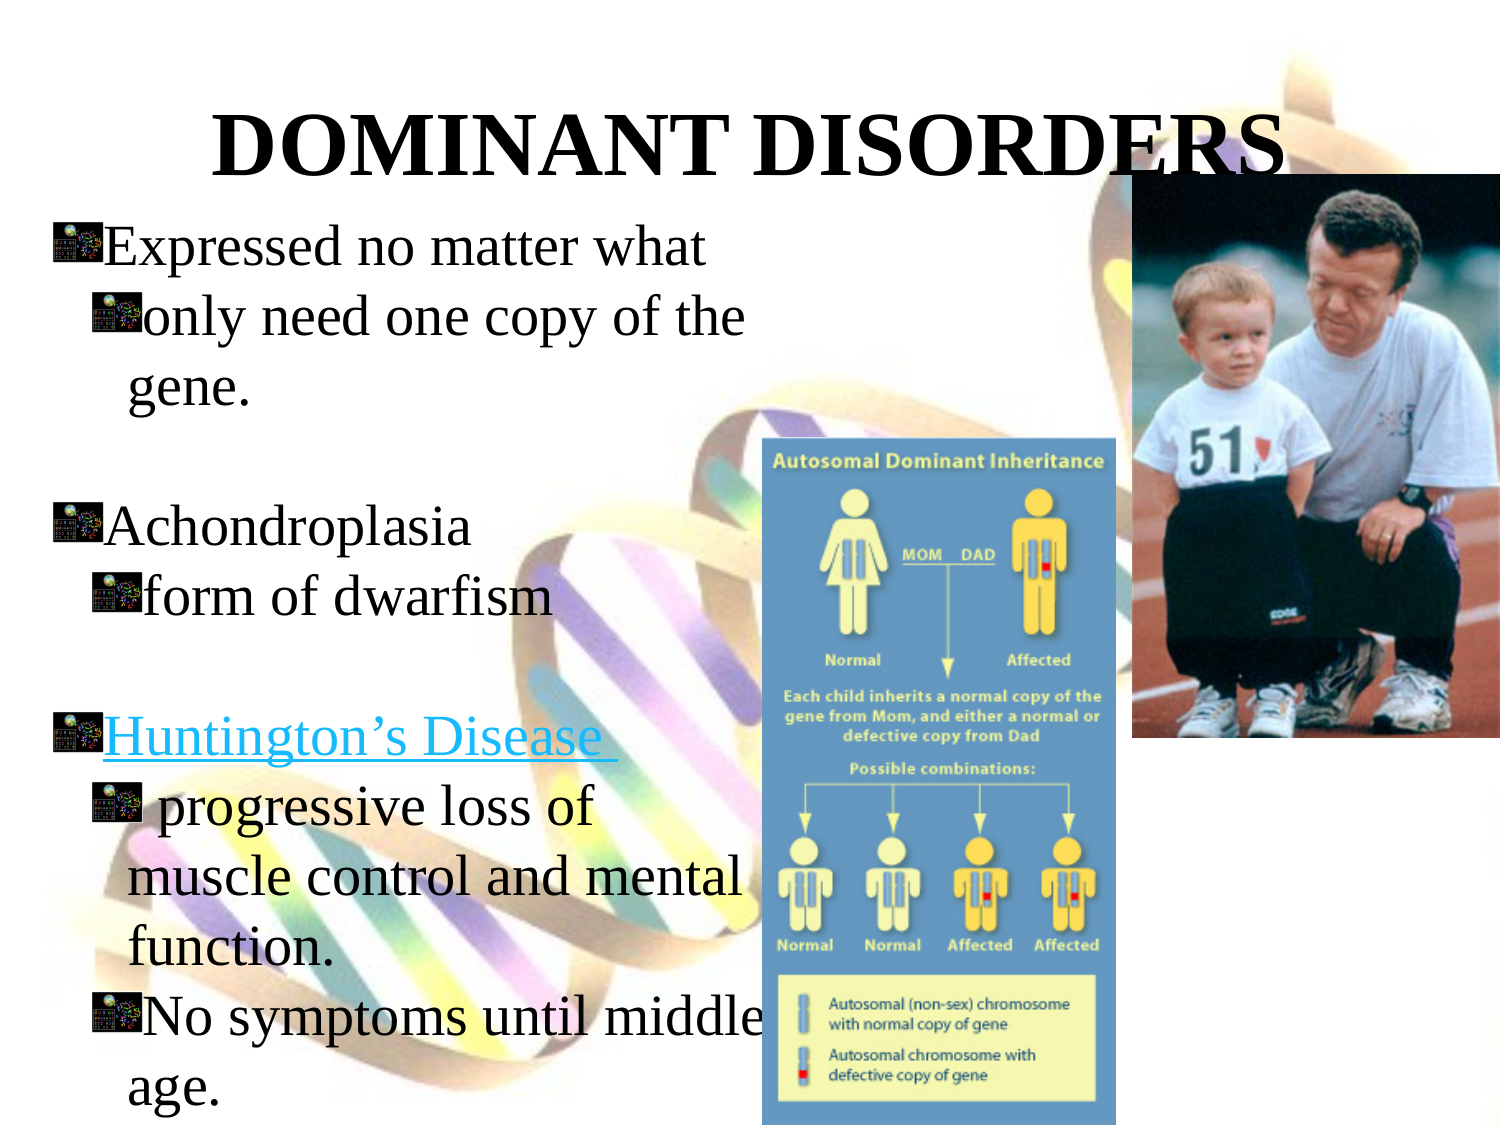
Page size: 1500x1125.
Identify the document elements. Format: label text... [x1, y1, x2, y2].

picture [52, 711, 104, 753]
picture [1132, 174, 1500, 738]
picture [91, 291, 143, 333]
picture [52, 501, 104, 543]
text_box Expressed no matter what only need one copy of the gene. Achondroplasia form of dwarfism Huntington’s Disease progressive loss of muscle control and mental function. No symptoms until middle age. [37, 200, 788, 1125]
picture [52, 221, 104, 263]
picture [91, 571, 143, 613]
picture [91, 991, 143, 1033]
picture [91, 781, 143, 823]
title DOMINANT DISORDERS [75, 45, 1425, 233]
picture [762, 437, 1117, 1125]
